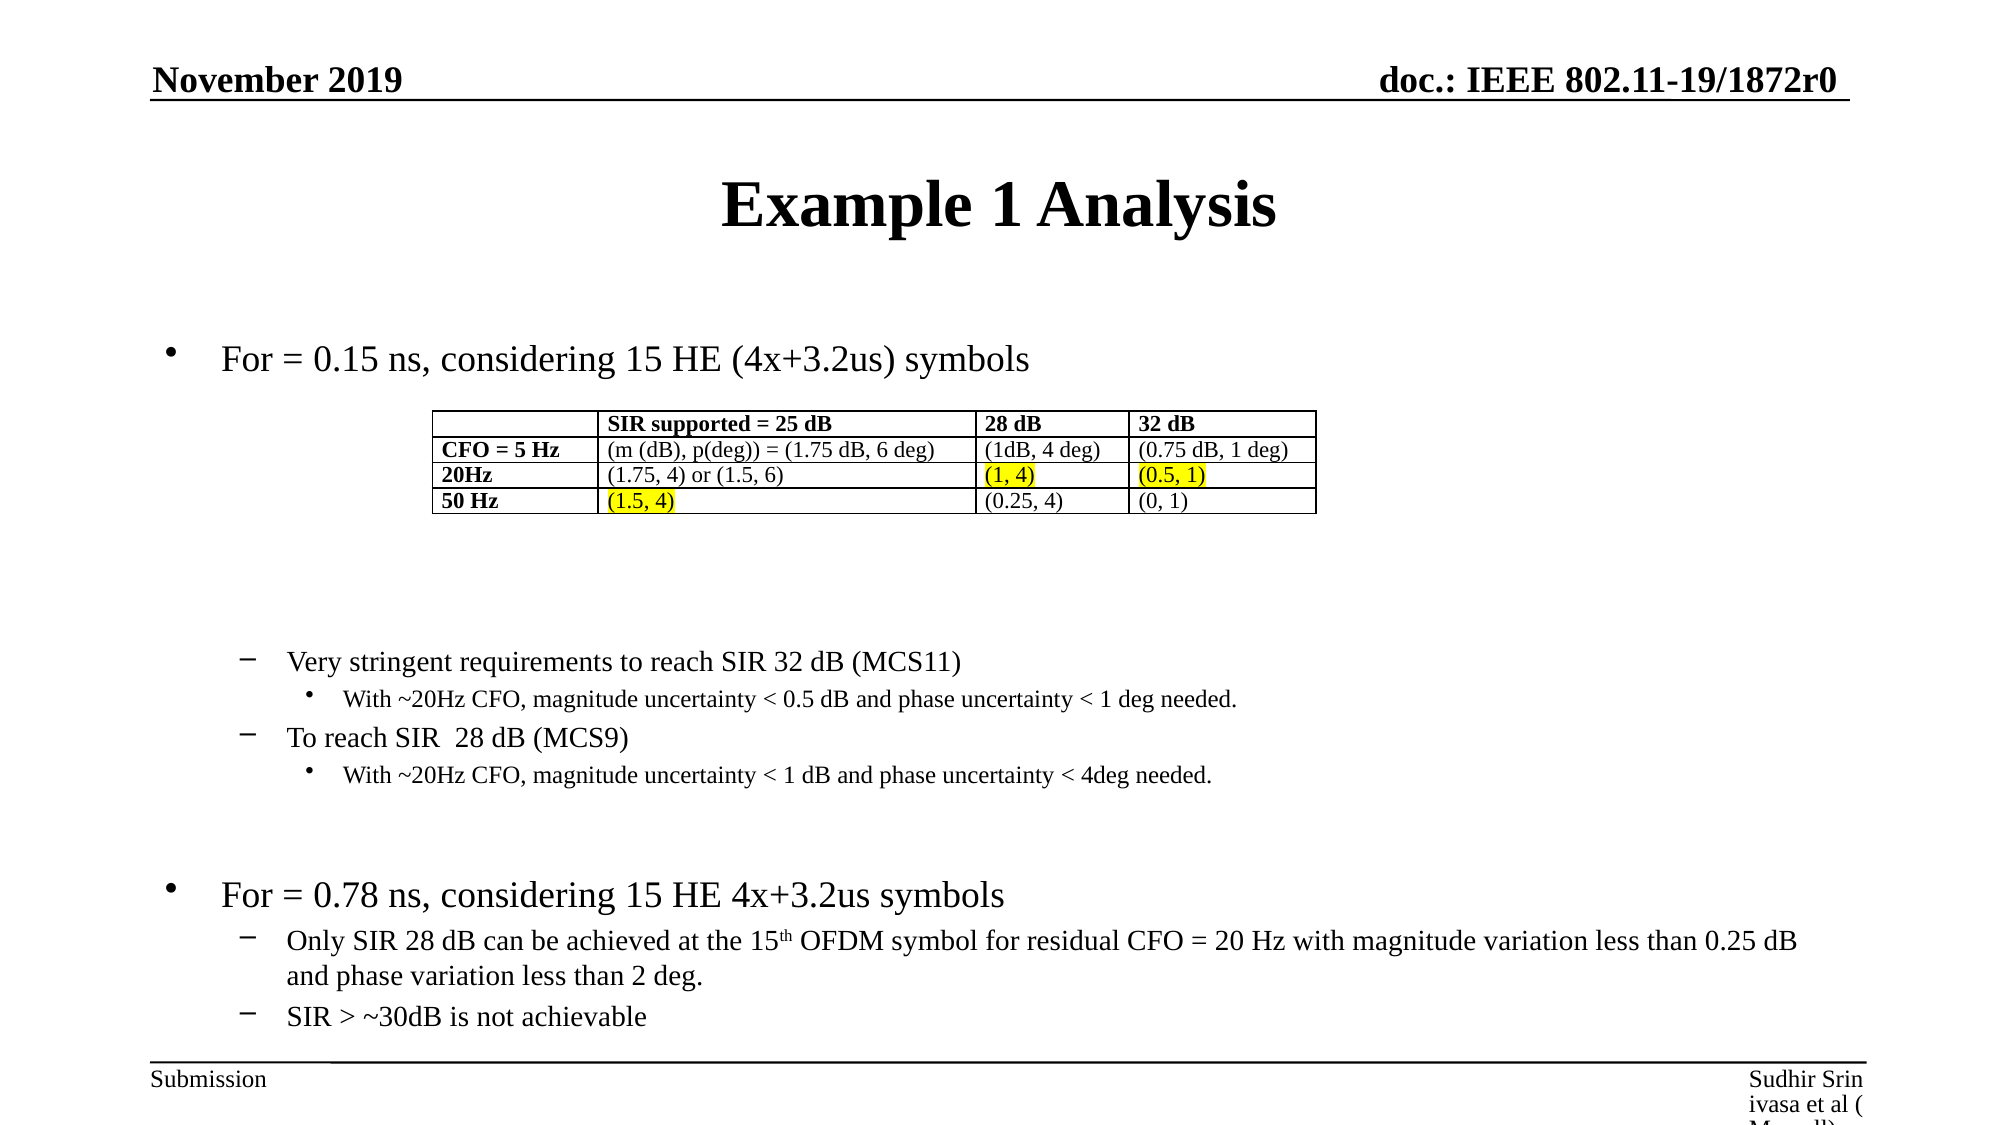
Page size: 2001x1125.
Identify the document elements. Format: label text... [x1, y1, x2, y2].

table_cell (1.5, 4) [599, 489, 975, 513]
title Example 1 Analysis [150, 112, 1850, 288]
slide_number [152, 54, 406, 101]
table_header SIR supported = 25 dB [599, 412, 975, 436]
table_header [433, 412, 597, 436]
table_header 32 dB [1130, 412, 1315, 436]
table_cell 50 Hz [433, 489, 597, 513]
table_cell (1dB, 4 deg) [977, 438, 1128, 462]
footer Sudhir Srinivasa et al (Marvell) [1748, 1061, 1869, 1108]
table_cell 20Hz [433, 463, 597, 487]
table_cell (m (dB), p(deg)) = (1.75 dB, 6 deg) [599, 438, 975, 462]
table_cell (1, 4) [977, 463, 1128, 487]
table_cell (0.5, 1) [1130, 463, 1315, 487]
table_header 28 dB [977, 412, 1128, 436]
table_cell (0.25, 4) [977, 489, 1128, 513]
table_cell CFO = 5 Hz [433, 438, 597, 462]
table_cell (0, 1) [1130, 489, 1315, 513]
table_cell (0.75 dB, 1 deg) [1130, 438, 1315, 462]
table_cell (1.75, 4) or (1.5, 6) [599, 463, 975, 487]
